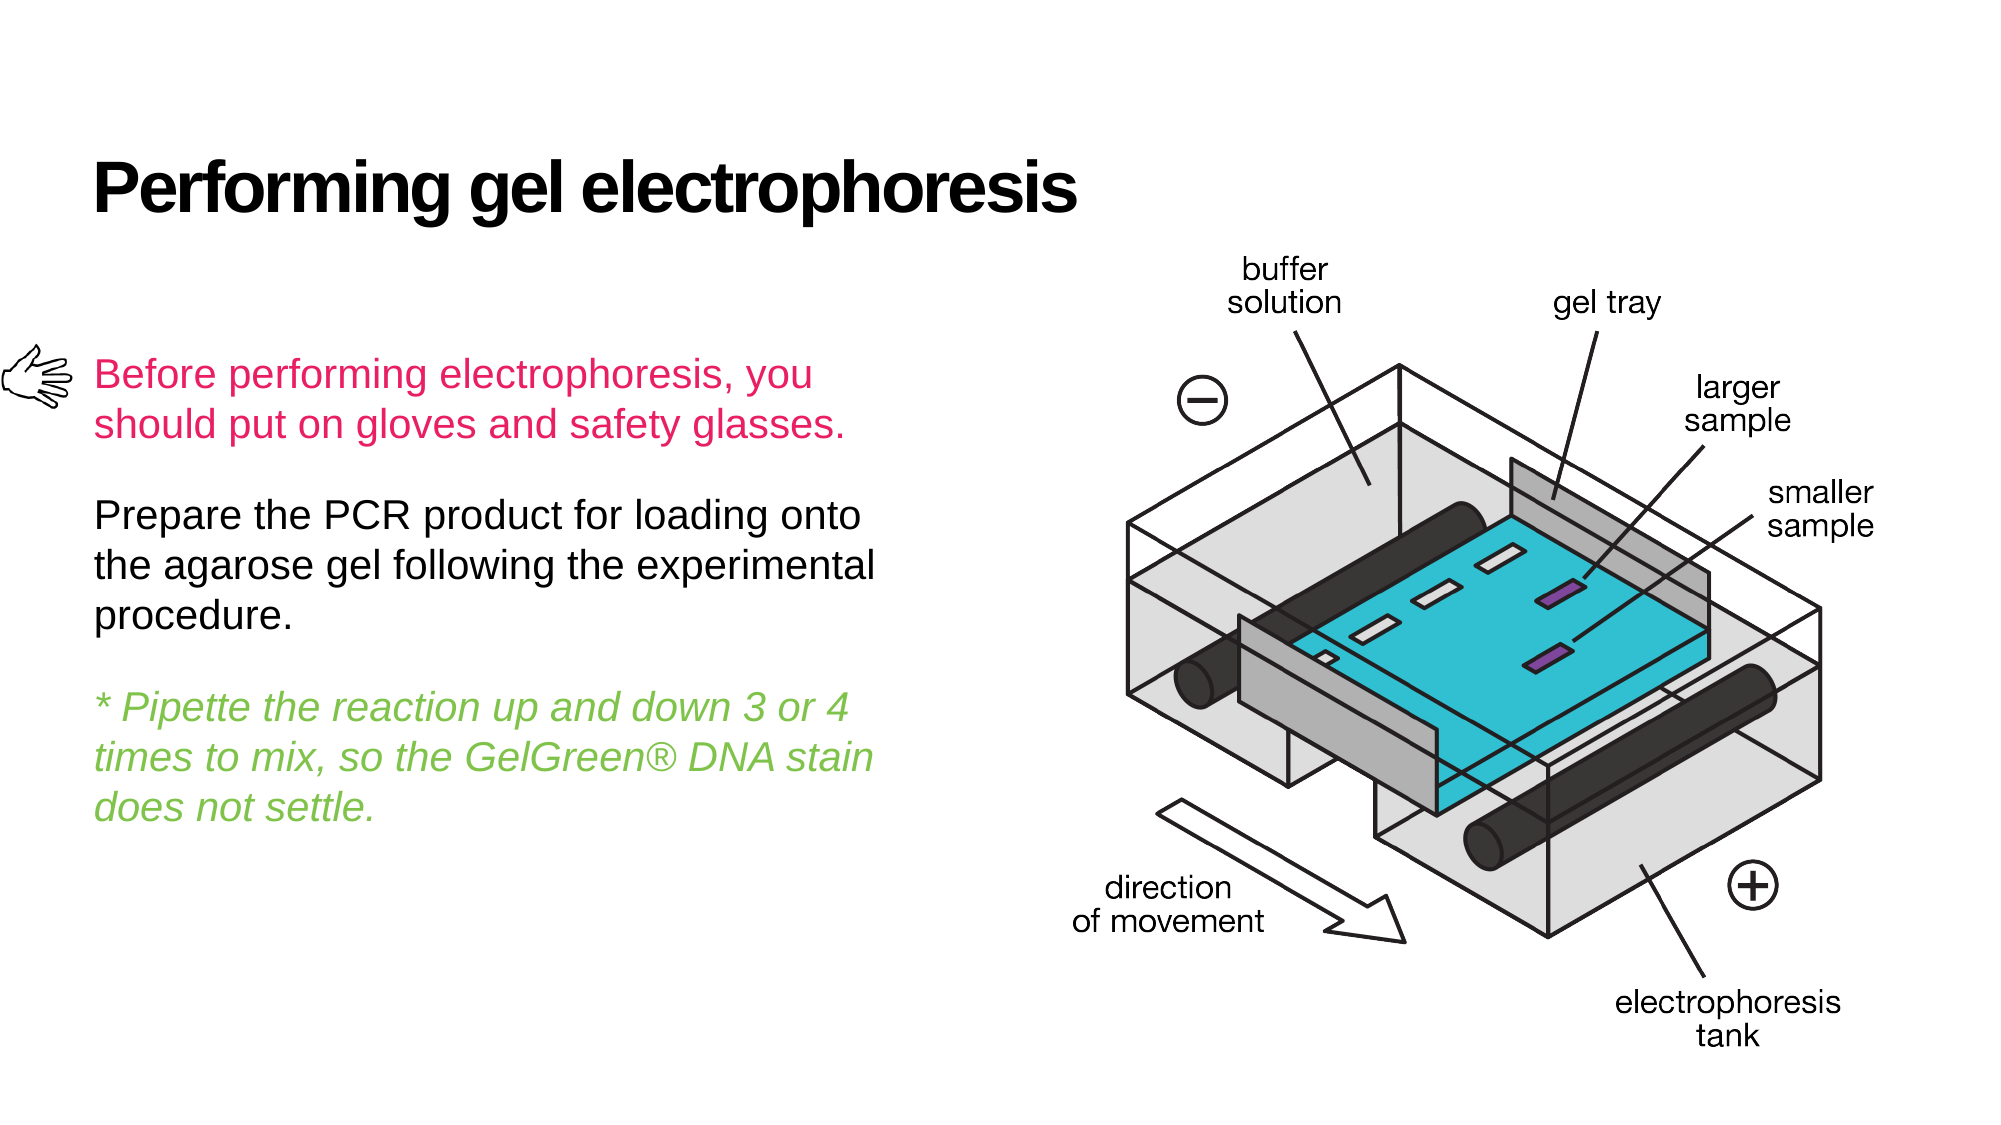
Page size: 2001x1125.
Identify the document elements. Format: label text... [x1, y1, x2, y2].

picture [1031, 215, 1914, 1098]
list Before performing electrophoresis, you should put on gloves and safety glasses. Prepare the PCR product for loading onto the agarose gel following the experimental procedure. * Pipette the reaction up and down 3 or 4 times to mix, so the GelGreen® DNA stain does not settle. [78, 331, 943, 1051]
title Performing gel electrophoresis [77, 156, 1922, 313]
picture [0, 331, 79, 418]
